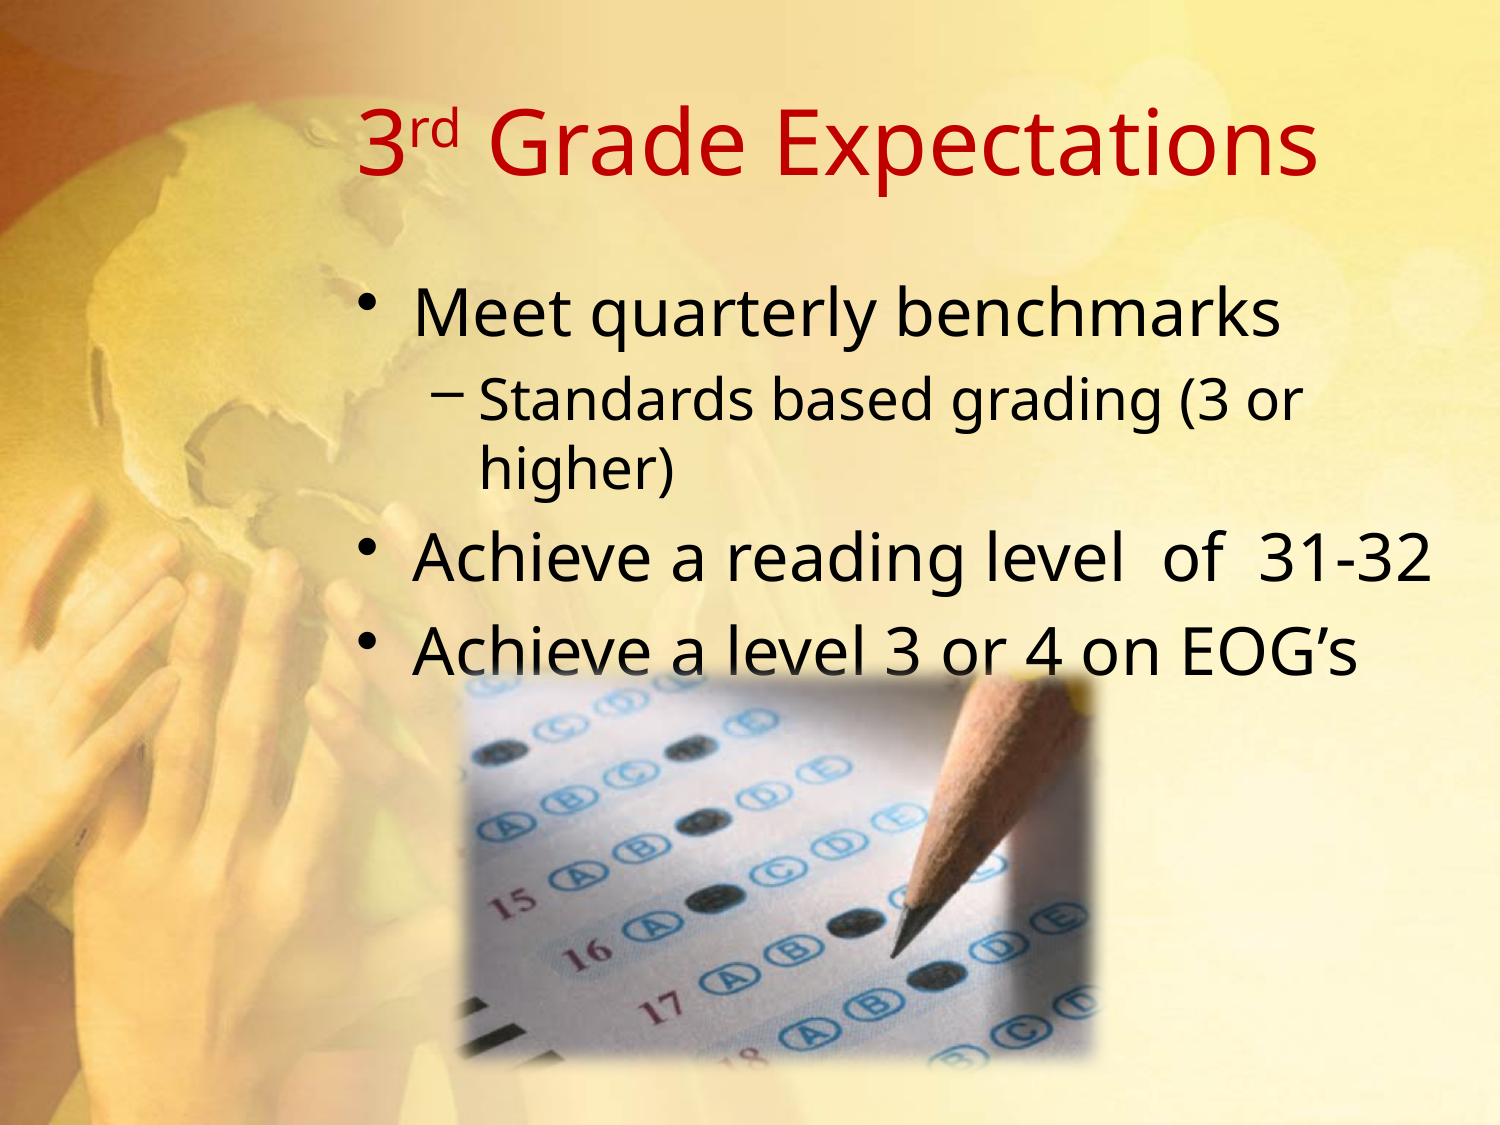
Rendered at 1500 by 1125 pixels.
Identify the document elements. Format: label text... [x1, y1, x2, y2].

title 3rd Grade Expectations [340, 44, 1466, 233]
picture [0, 0, 1500, 1125]
list Meet quarterly benchmarks Standards based grading (3 or higher) Achieve a reading level of 31-32 Achieve a level 3 or 4 on EOG’s [340, 262, 1466, 1006]
